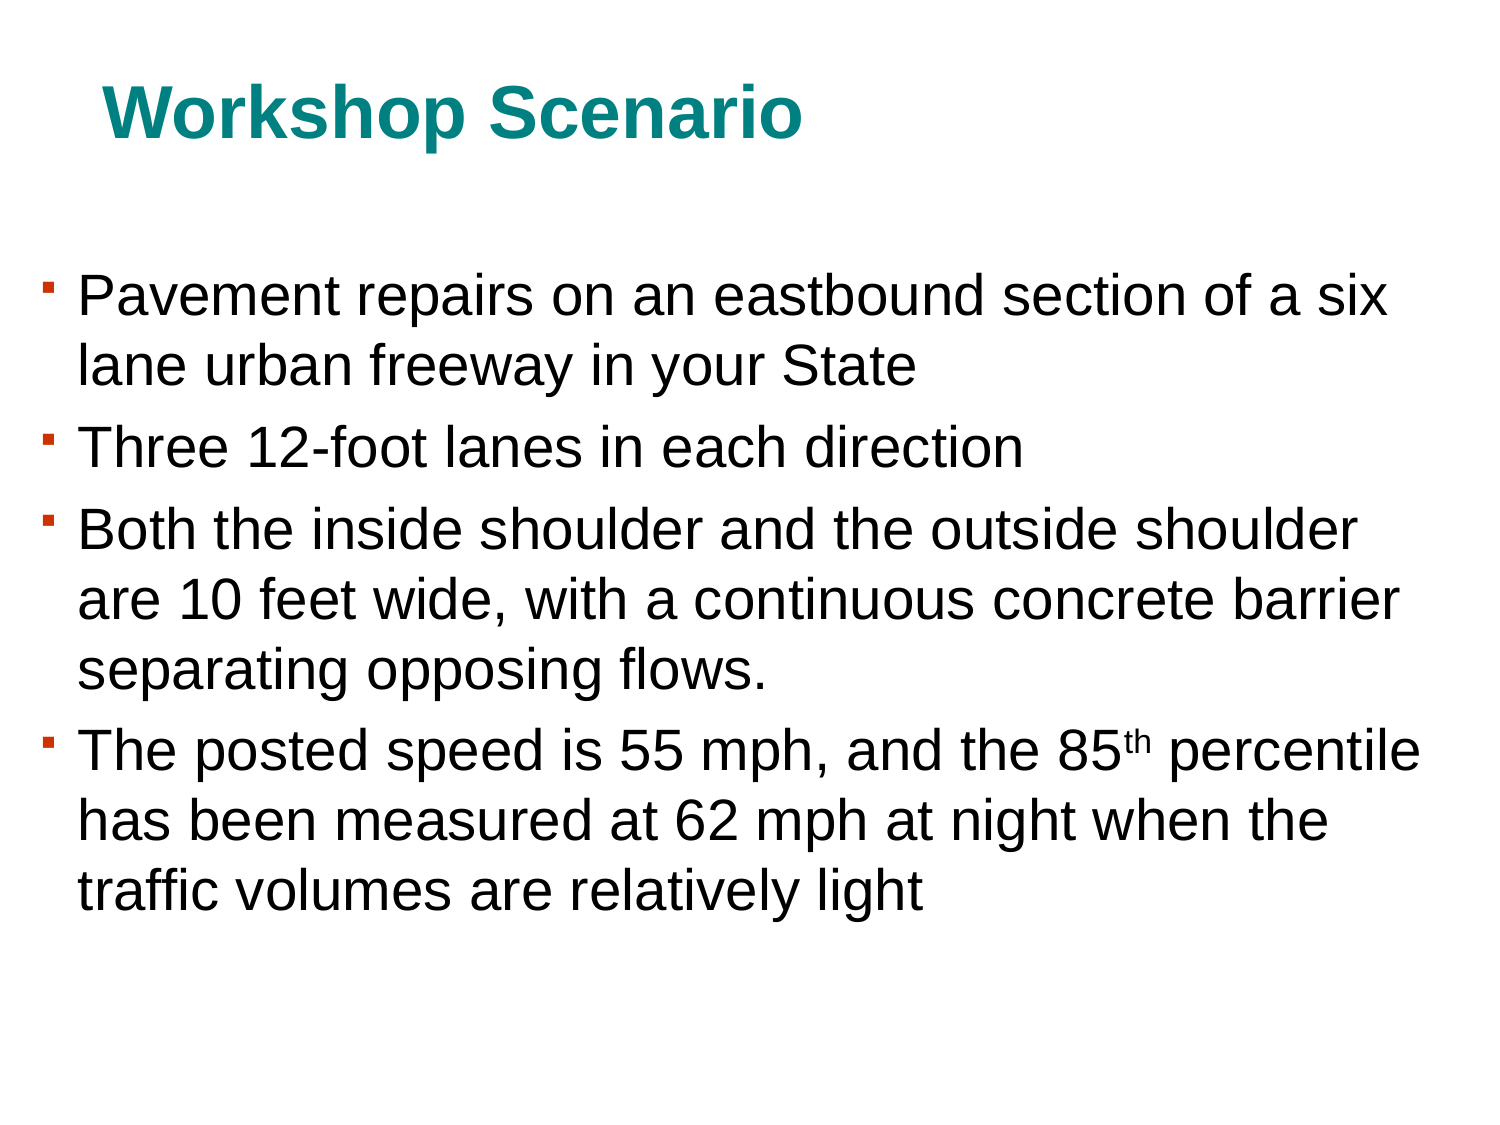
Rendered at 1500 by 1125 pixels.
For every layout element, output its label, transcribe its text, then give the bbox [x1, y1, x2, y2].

list Pavement repairs on an eastbound section of a six lane urban freeway in your State Three 12-foot lanes in each direction Both the inside shoulder and the outside shoulder are 10 feet wide, with a continuous concrete barrier separating opposing flows. The posted speed is 55 mph, and the 85th percentile has been measured at 62 mph at night when the traffic volumes are relatively light [24, 249, 1476, 1113]
title Workshop Scenario [87, 0, 1500, 218]
